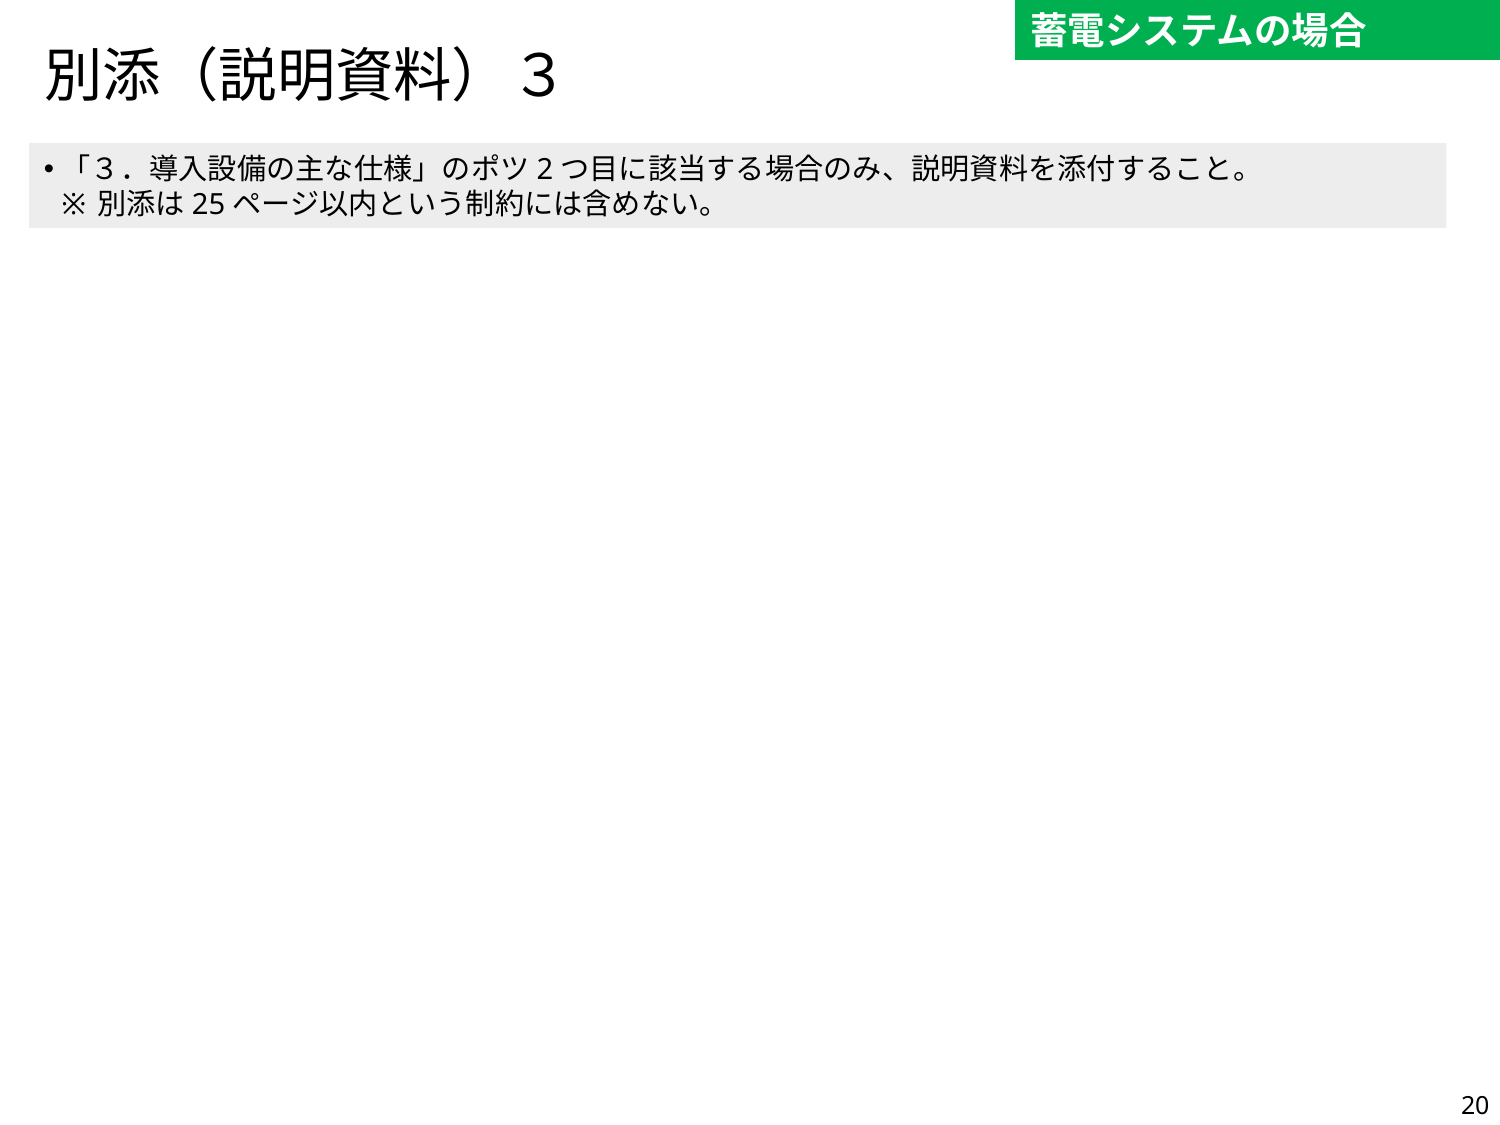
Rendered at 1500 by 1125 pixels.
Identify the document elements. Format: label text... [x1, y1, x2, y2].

title 別添（説明資料）３ [29, 33, 1447, 122]
text_box 蓄電システムの場合 [1015, 0, 1500, 60]
text_box 「３．導入設備の主な仕様」のポツ2つ目に該当する場合のみ、説明資料を添付すること。 別添は25ページ以内という制約には含めない。 [29, 143, 1447, 228]
